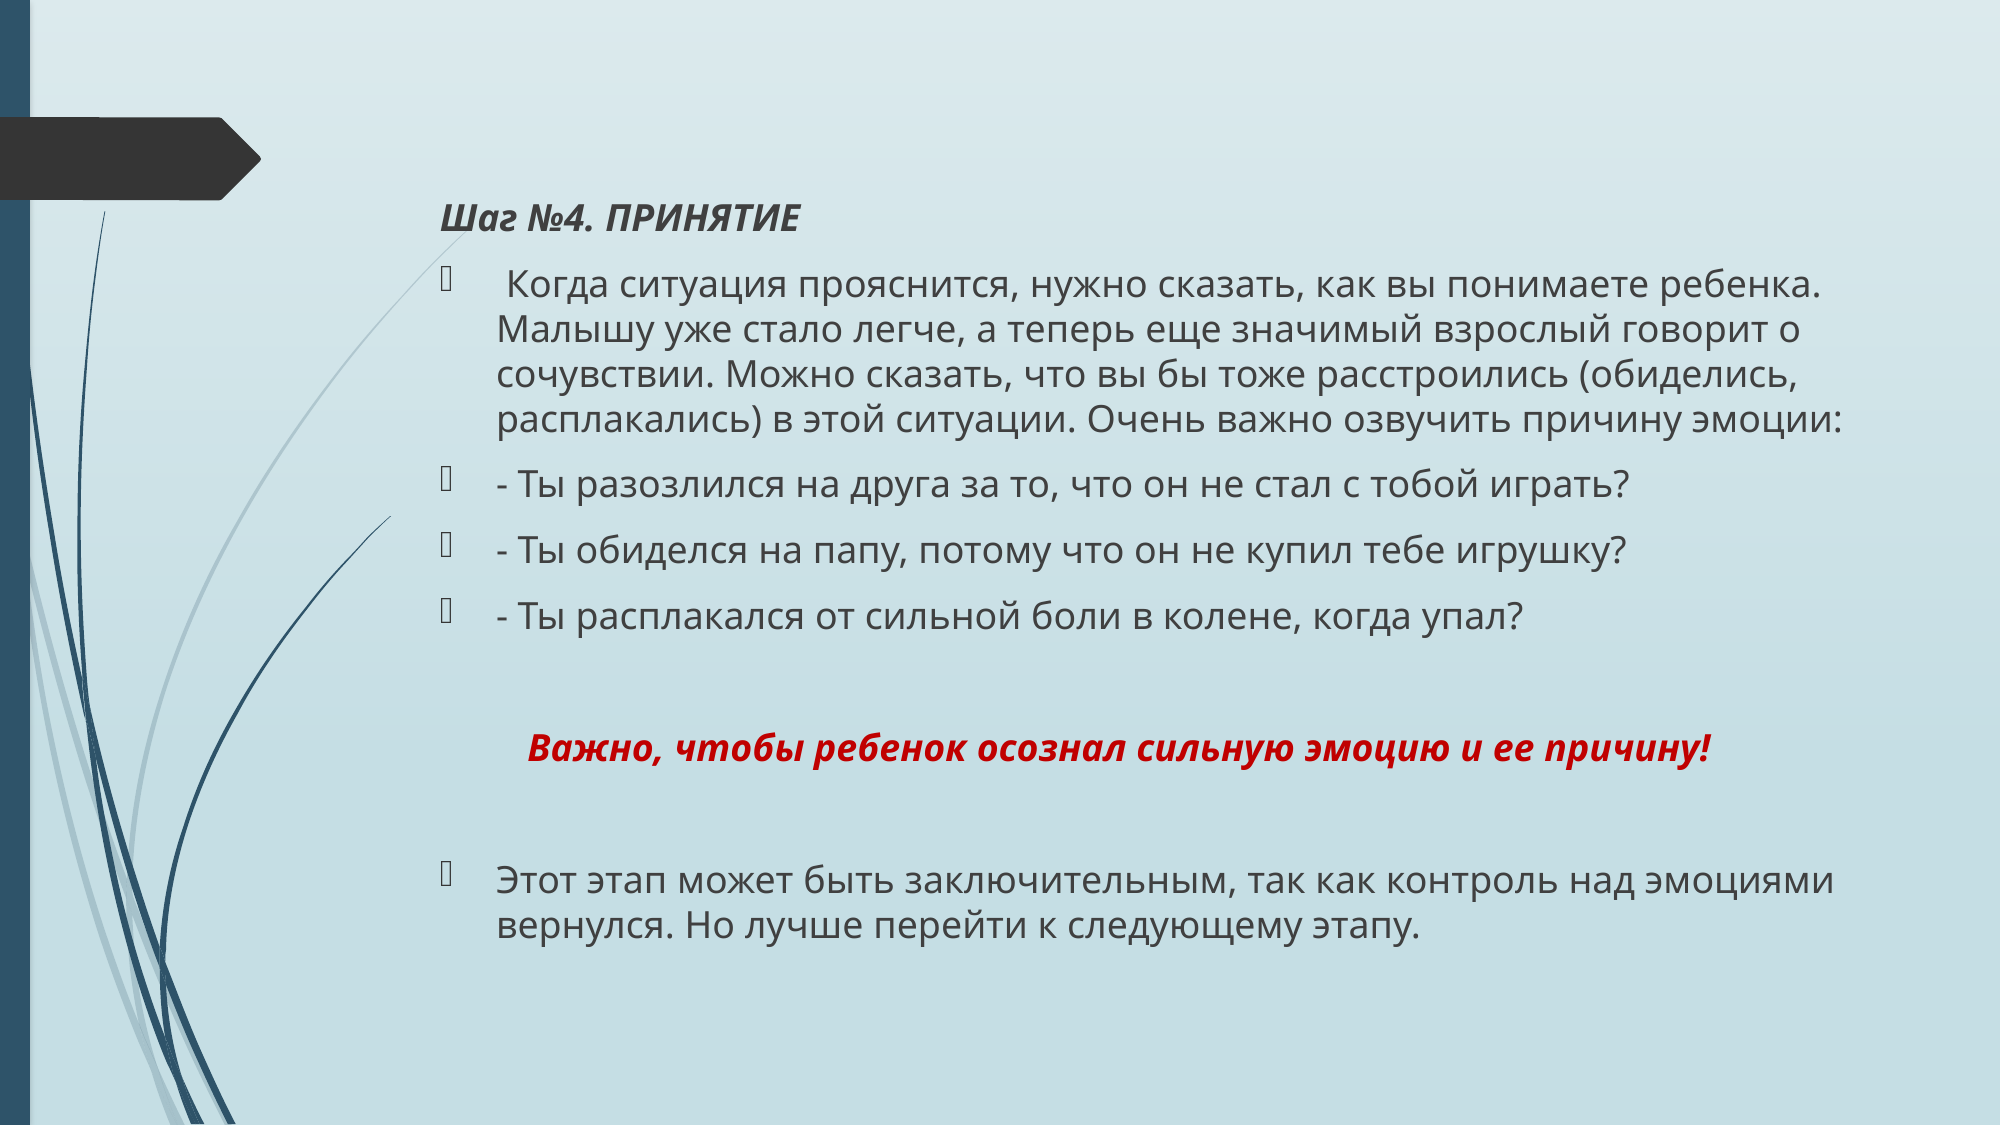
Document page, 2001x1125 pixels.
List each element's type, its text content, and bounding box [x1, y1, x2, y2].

list Шаг №4. ПРИНЯТИЕ Когда ситуация прояснится, нужно сказать, как вы понимаете ребенка. Малышу уже стало легче, а теперь еще значимый взрослый говорит о сочувствии. Можно сказать, что вы бы тоже расстроились (обиделись, расплакались) в этой ситуации. Очень важно озвучить причину эмоции: - Ты разозлился на друга за то, что он не стал с тобой играть? - Ты обиделся на папу, потому что он не купил тебе игрушку? - Ты расплакался от сильной боли в колене, когда упал? Важно, чтобы ребенок осознал сильную эмоцию и ее причину! Этот этап может быть заключительным, так как контроль над эмоциями вернулся. Но лучше перейти к следующему этапу. [424, 120, 1888, 970]
